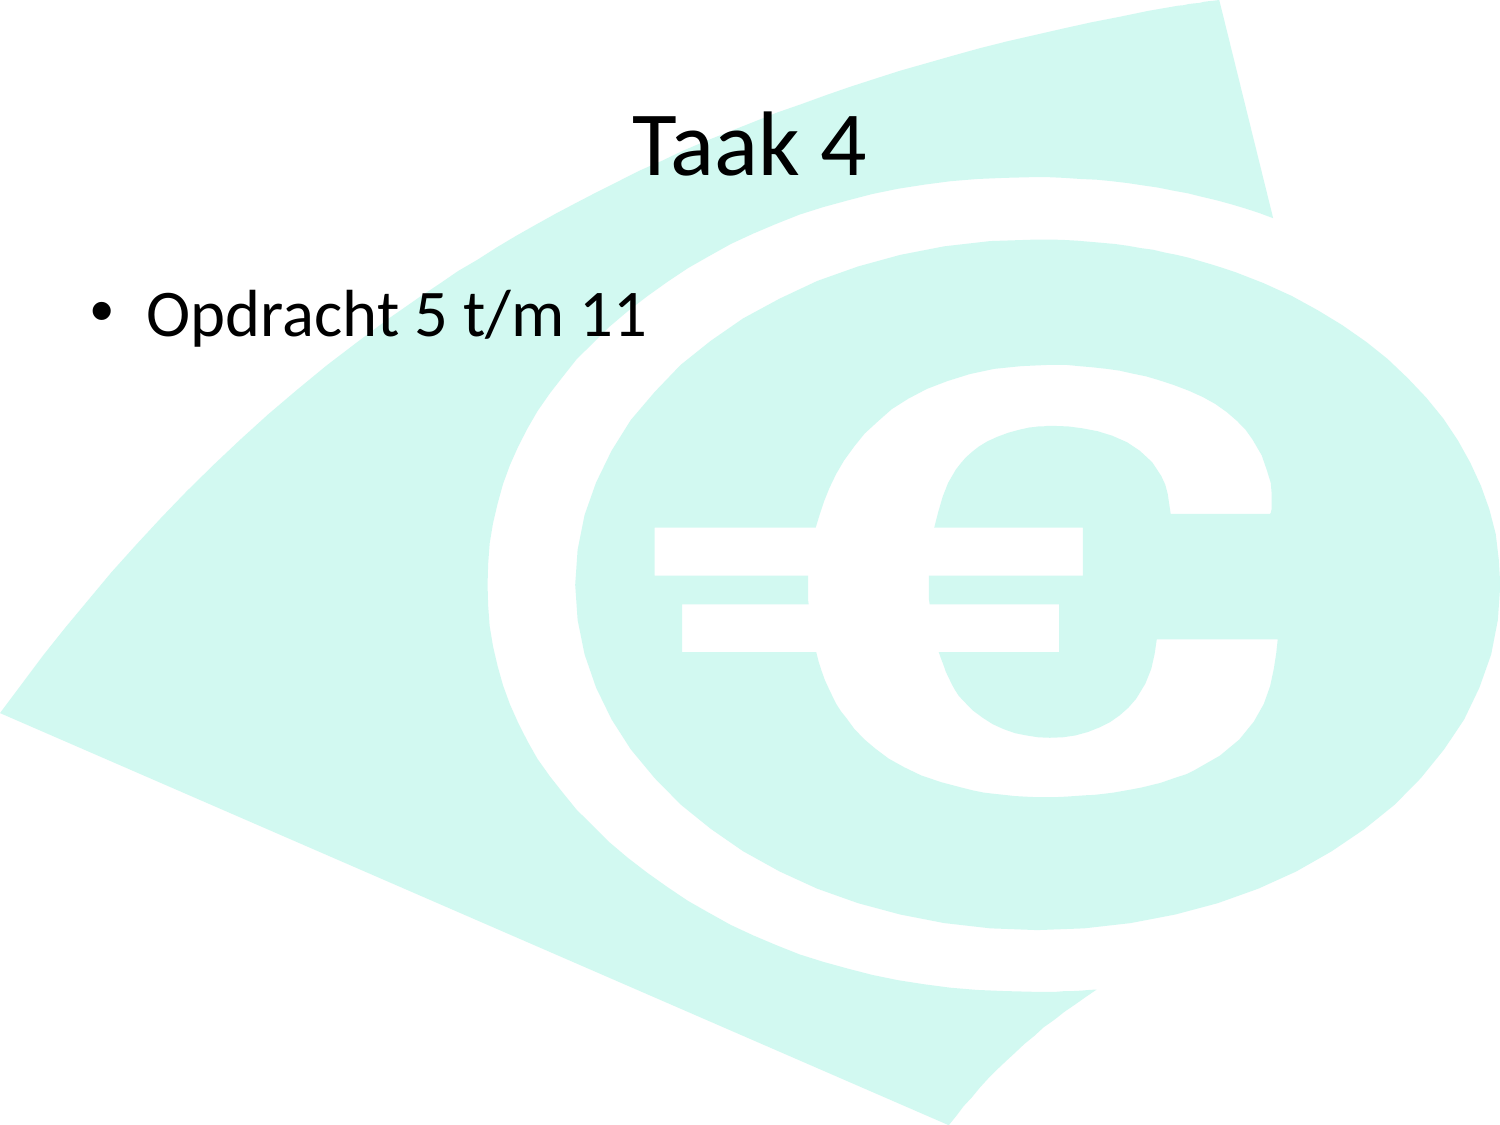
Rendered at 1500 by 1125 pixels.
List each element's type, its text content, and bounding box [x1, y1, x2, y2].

list Opdracht 5 t/m 11 [75, 262, 1425, 1005]
title Taak 4 [75, 45, 1425, 233]
